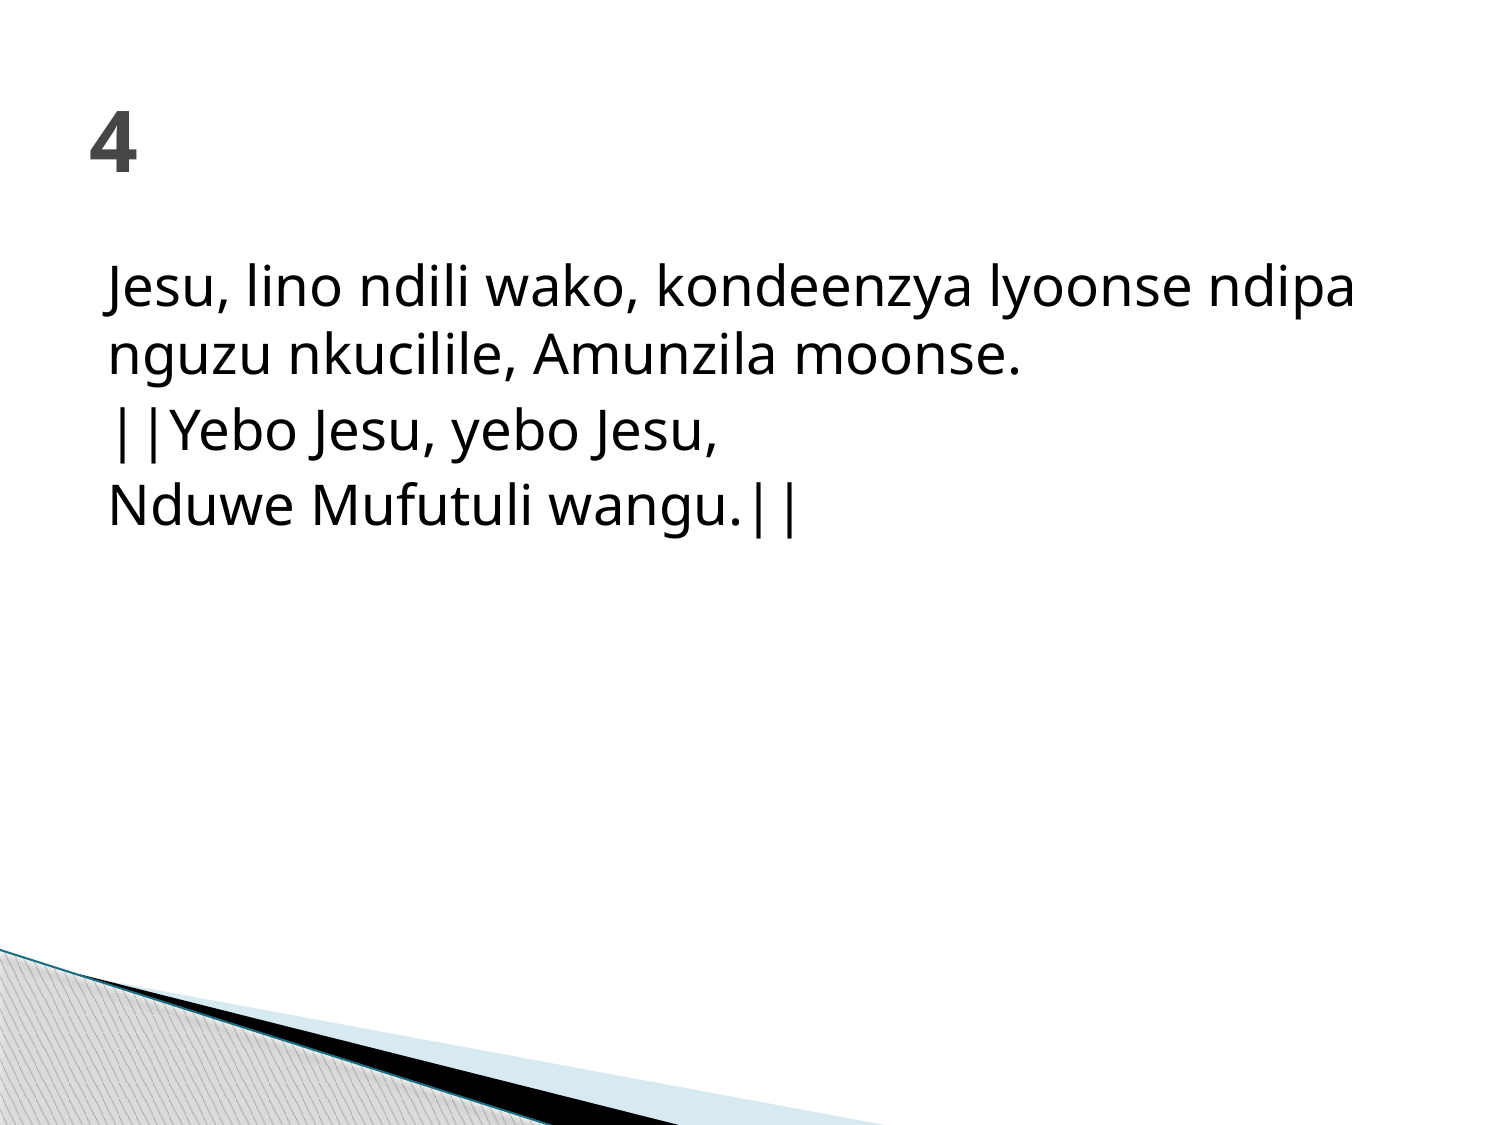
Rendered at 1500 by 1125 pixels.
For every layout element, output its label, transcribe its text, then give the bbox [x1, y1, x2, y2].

list Jesu, lino ndili wako, kondeenzya lyoonse ndipa nguzu nkucilile, Amunzila moonse. ||Yebo Jesu, yebo Jesu, Nduwe Mufutuli wangu.|| [75, 243, 1425, 986]
title 4 [75, 45, 1425, 233]
